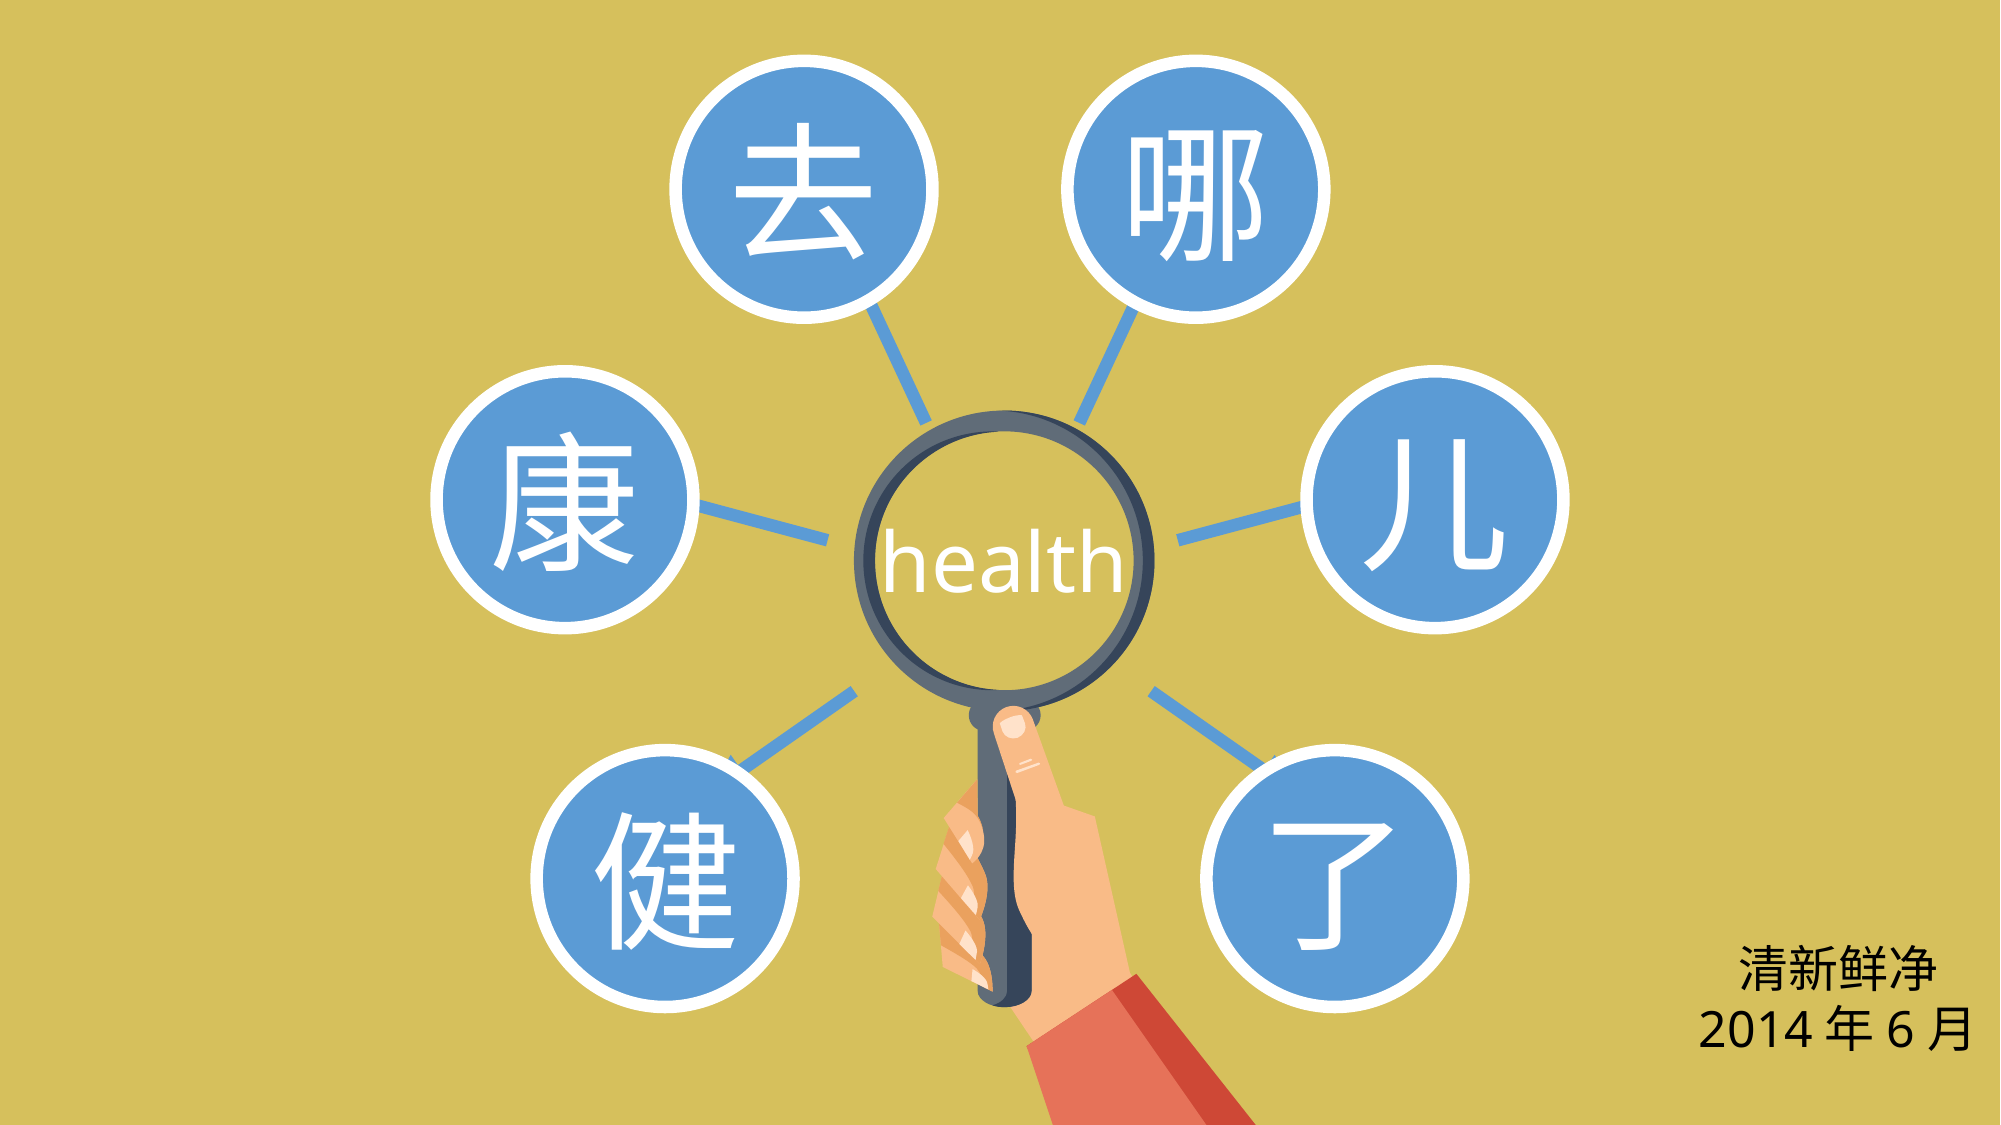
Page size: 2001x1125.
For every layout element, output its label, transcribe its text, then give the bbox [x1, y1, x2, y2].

text_box 儿 [1350, 370, 1565, 630]
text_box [655, 255, 1350, 742]
text_box 去 [674, 59, 934, 255]
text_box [853, 410, 1260, 1125]
text_box 清新鲜净 2014年6月 [1676, 930, 2000, 1066]
text_box 健 [535, 749, 795, 1009]
text_box 康 [435, 370, 655, 630]
text_box 哪 [1066, 59, 1326, 255]
text_box 了 [1260, 749, 1465, 1009]
